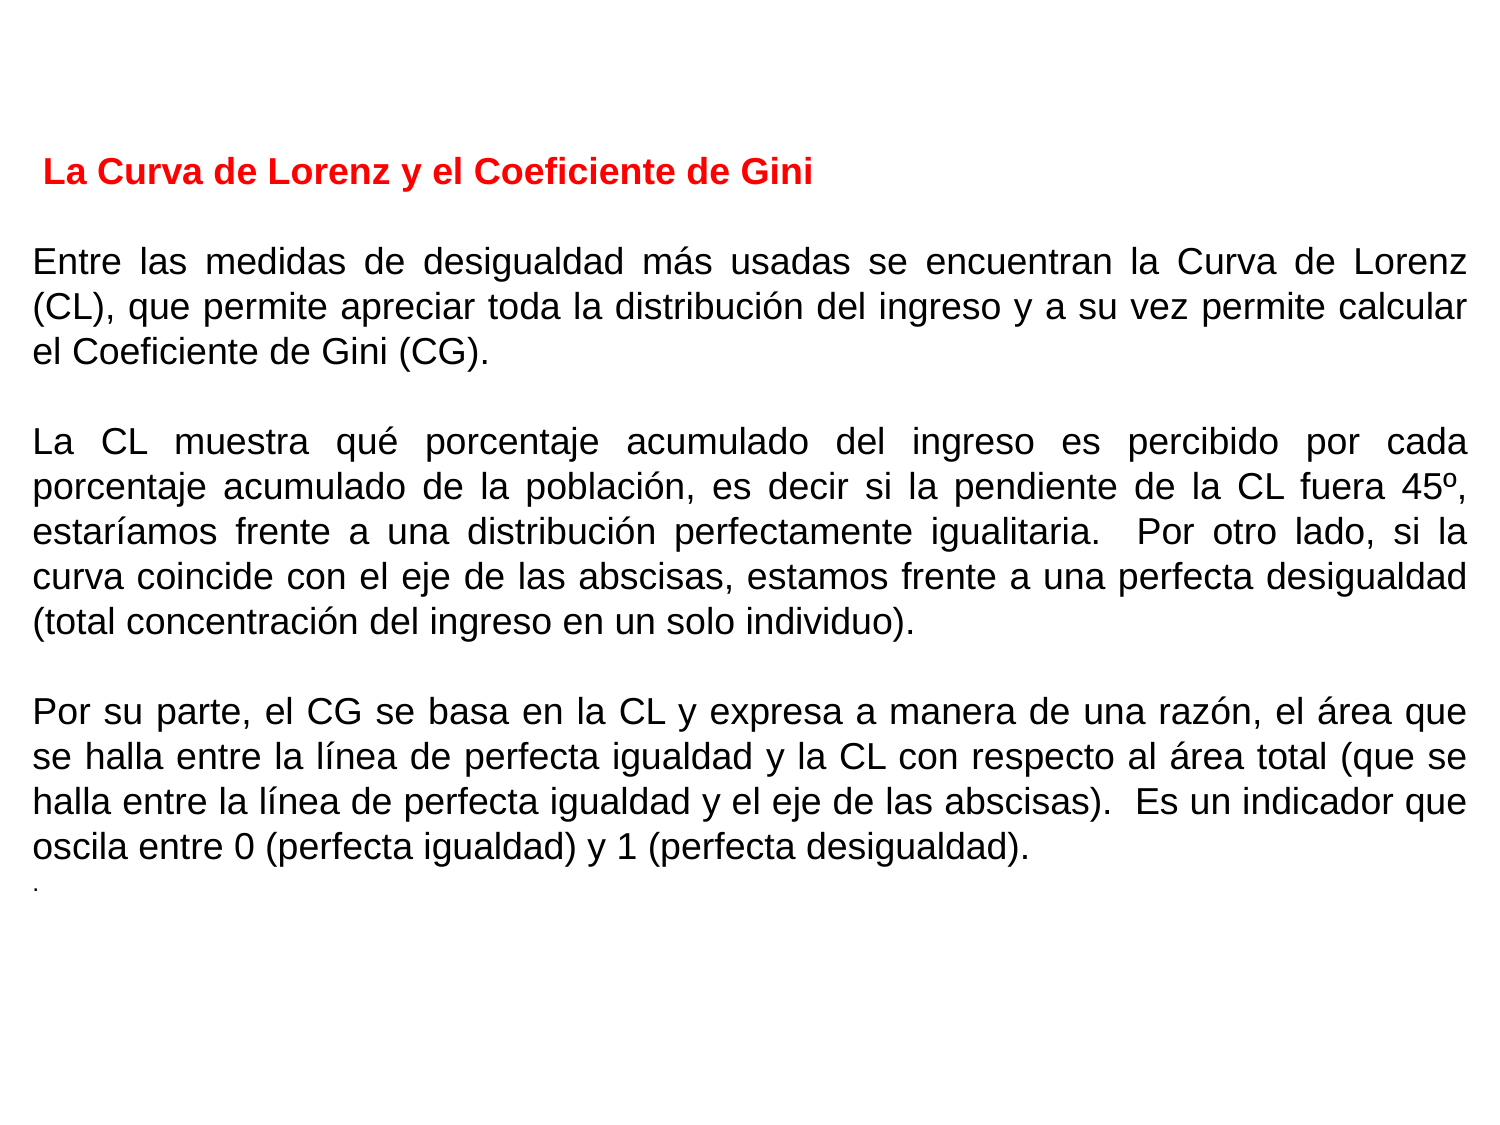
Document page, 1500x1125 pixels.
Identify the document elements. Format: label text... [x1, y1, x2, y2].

text_box La Curva de Lorenz y el Coeficiente de Gini Entre las medidas de desigualdad más usadas se encuentran la Curva de Lorenz (CL), que permite apreciar toda la distribución del ingreso y a su vez permite calcular el Coeficiente de Gini (CG). La CL muestra qué porcentaje acumulado del ingreso es percibido por cada porcentaje acumulado de la población, es decir si la pendiente de la CL fuera 45º, estaríamos frente a una distribución perfectamente igualitaria. Por otro lado, si la curva coincide con el eje de las abscisas, estamos frente a una perfecta desigualdad (total concentración del ingreso en un solo individuo). Por su parte, el CG se basa en la CL y expresa a manera de una razón, el área que se halla entre la línea de perfecta igualdad y la CL con respecto al área total (que se halla entre la línea de perfecta igualdad y el eje de las abscisas). Es un indicador que oscila entre 0 (perfecta igualdad) y 1 (perfecta desigualdad). . [17, 139, 1483, 980]
